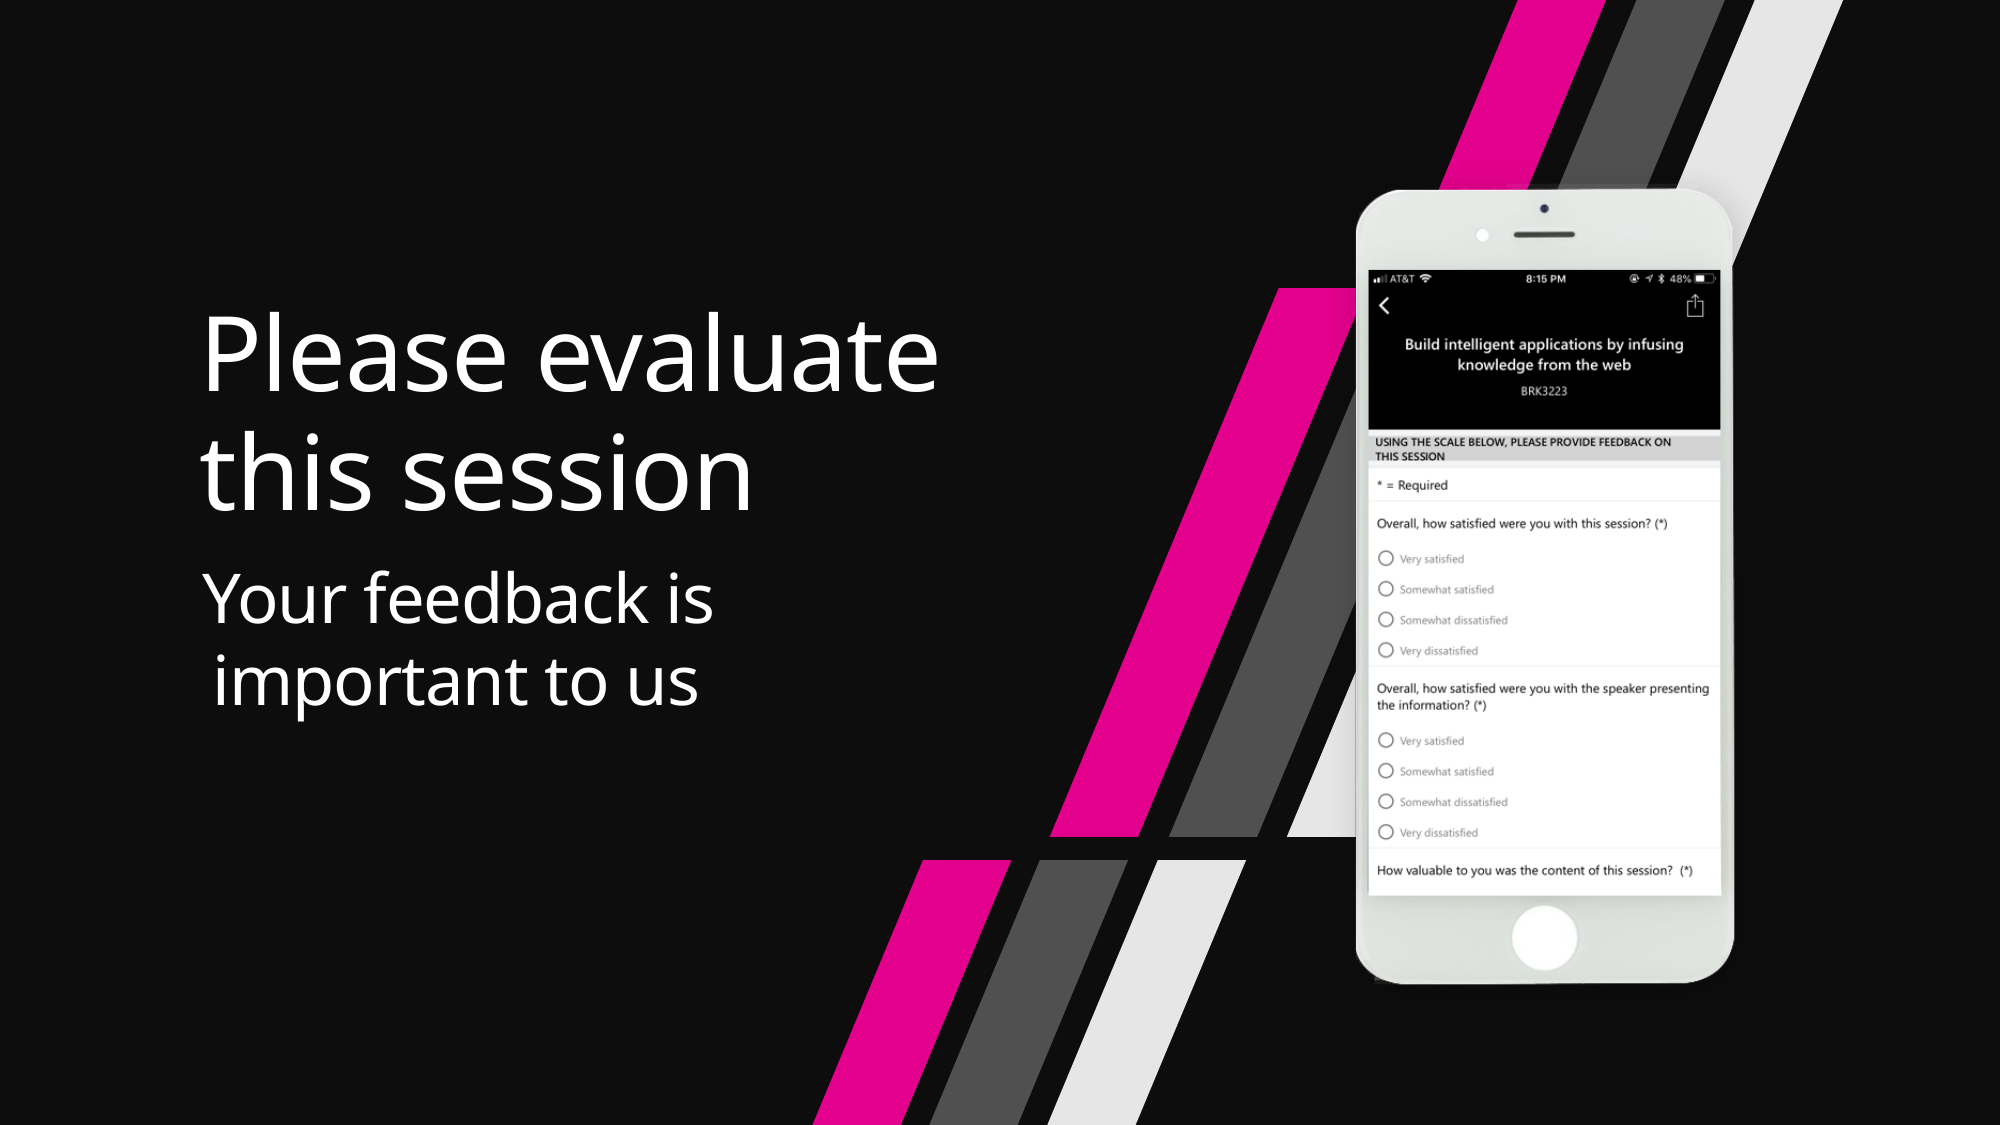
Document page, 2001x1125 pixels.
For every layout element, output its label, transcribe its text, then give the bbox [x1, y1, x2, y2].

picture [693, 0, 1871, 1125]
text_box Please evaluate this session [184, 289, 693, 592]
text_box Your feedback is important to us [188, 546, 693, 727]
